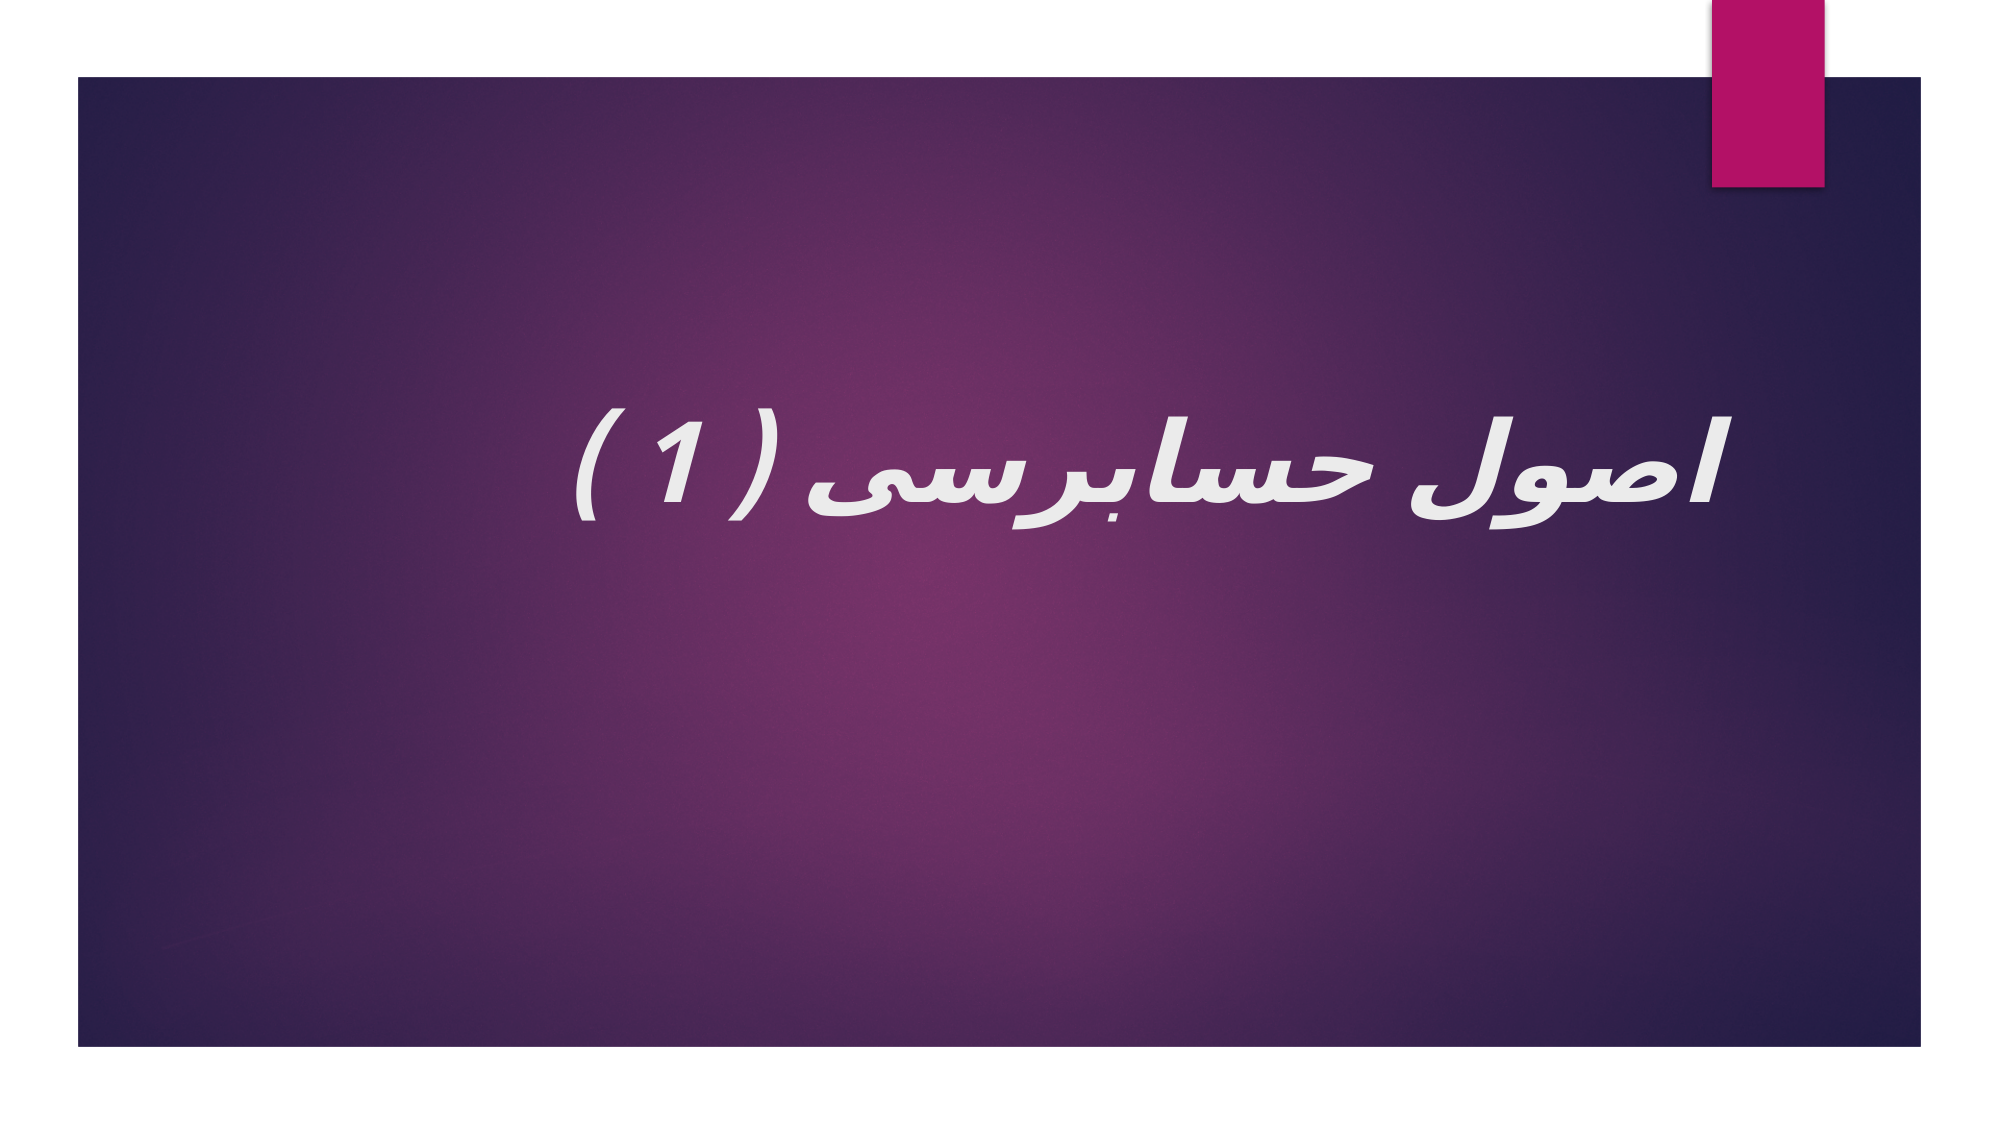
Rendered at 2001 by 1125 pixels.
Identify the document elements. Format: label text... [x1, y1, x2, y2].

title اصول حسابرسی ( 1 ) [519, 57, 1968, 533]
